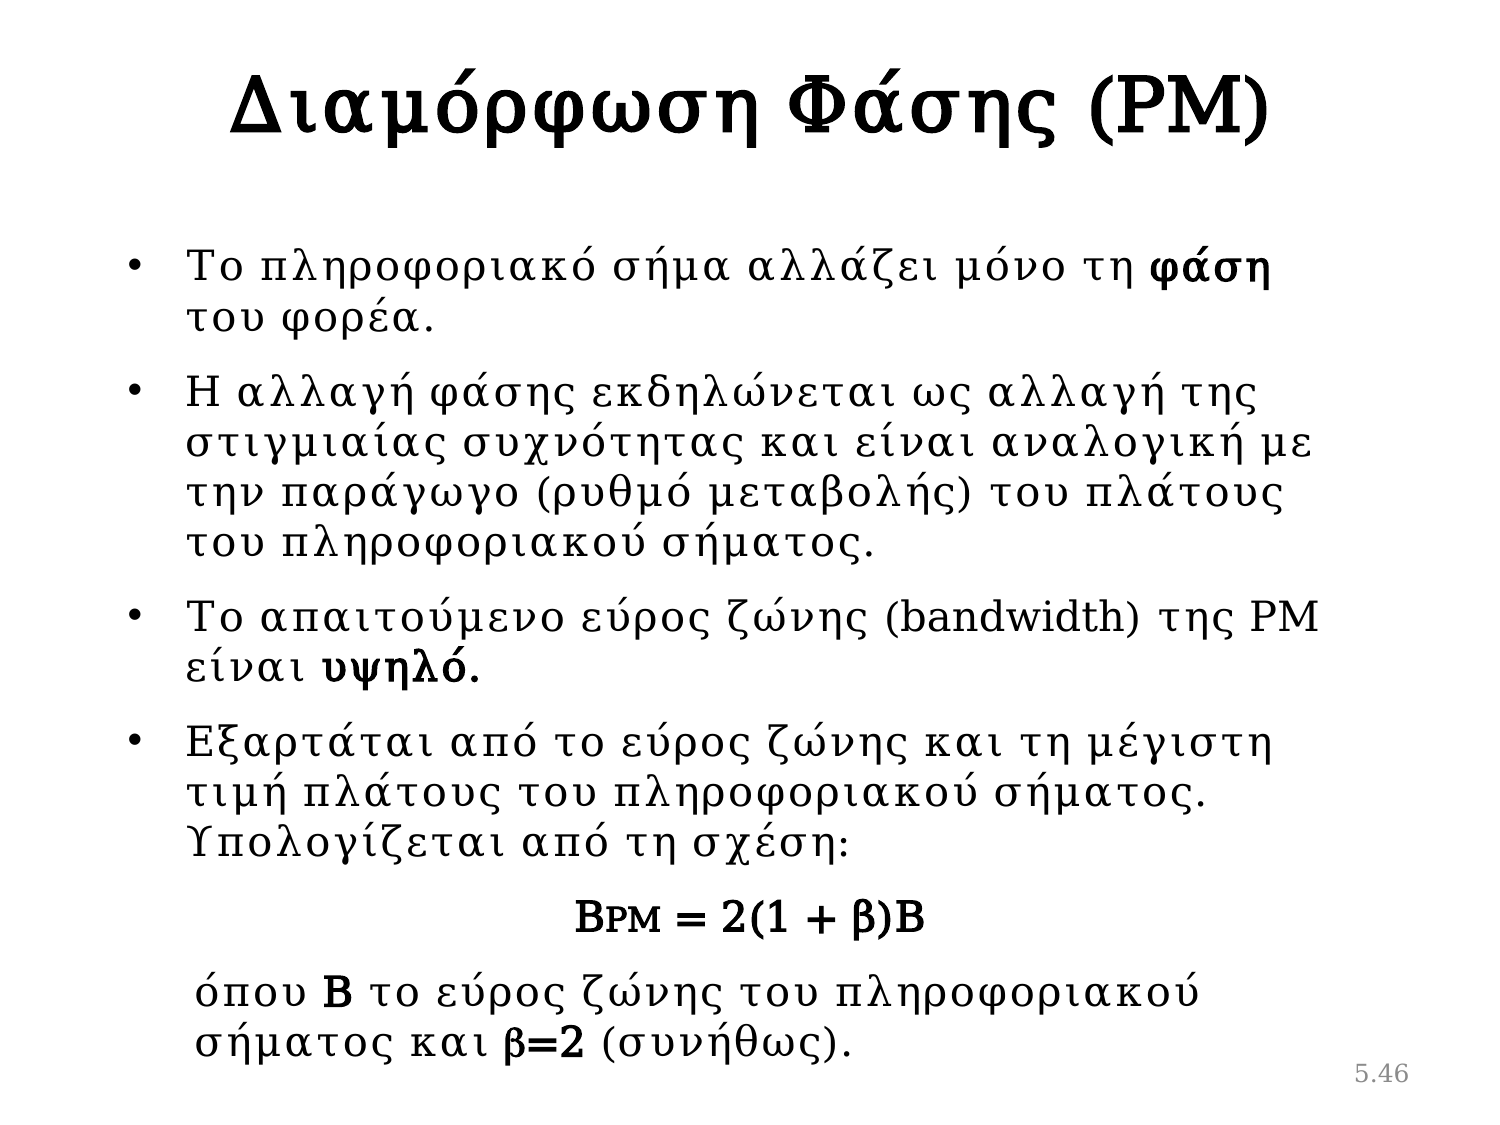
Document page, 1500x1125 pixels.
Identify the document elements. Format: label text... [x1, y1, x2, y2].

list Το πληροφοριακό σήμα αλλάζει μόνο τη φάση του φορέα. Η αλλαγή φάσης εκδηλώνεται ως αλλαγή της στιγμιαίας συχνότητας και είναι αναλογική με την παράγωγο (ρυθμό μεταβολής) του πλάτους του πληροφοριακού σήματος. Το απαιτούμενο εύρος ζώνης (bandwidth) της PM είναι υψηλό. Εξαρτάται από το εύρος ζώνης και τη μέγιστη τιμή πλάτους του πληροφοριακού σήματος. Υπολογίζεται από τη σχέση: BPM = 2(1 + β)B όπου Β το εύρος ζώνης του πληροφοριακού σήματος και =2 (συνήθως). [112, 231, 1388, 1000]
slide_number 5.46 [1222, 1042, 1425, 1103]
title Διαμόρφωση Φάσης (PM) [112, 7, 1388, 195]
